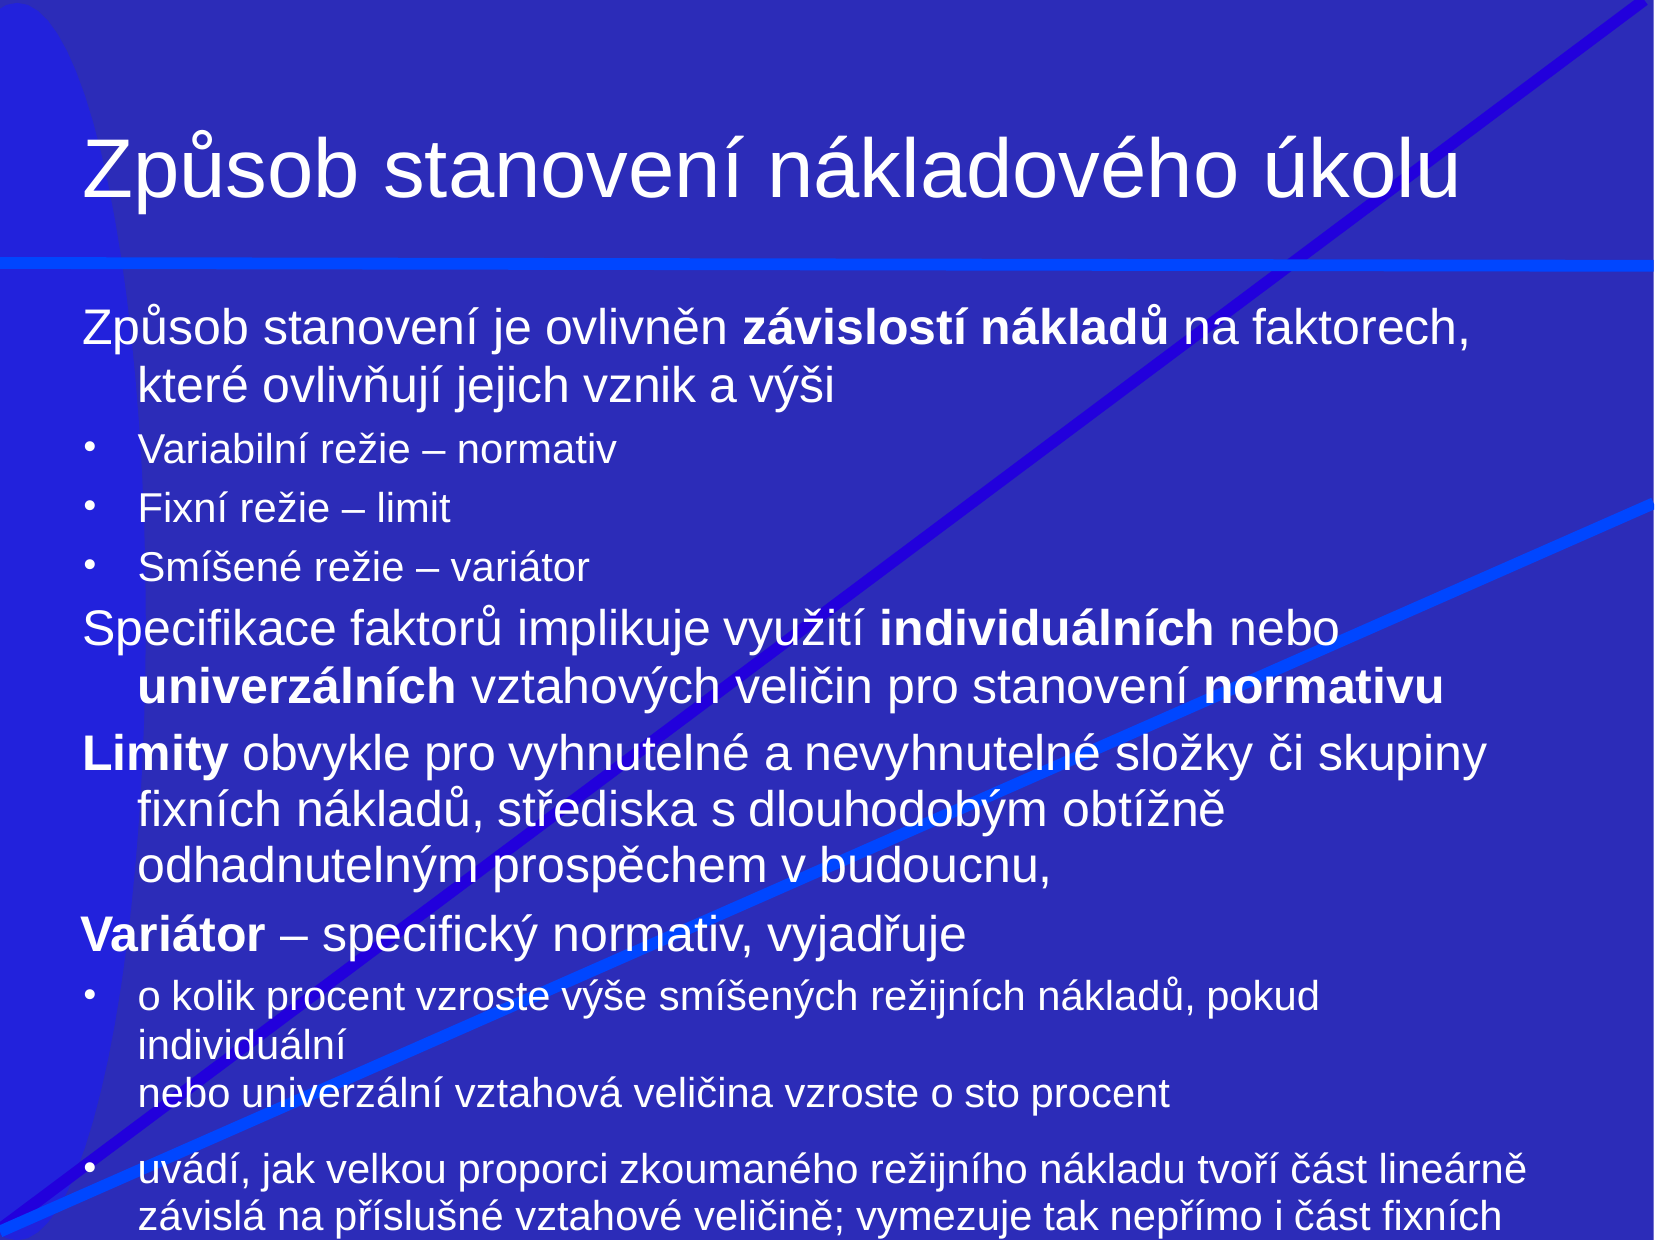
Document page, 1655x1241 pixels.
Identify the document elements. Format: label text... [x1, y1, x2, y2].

text_box Způsob stanovení je ovlivněn závislostí nákladů na faktorech, které ovlivňují jejich vznik a výši Variabilní režie – normativ Fixní režie – limit Smíšené režie – variátor Specifikace faktorů implikuje využití individuálních nebo univerzálních vztahových veličin pro stanovení normativu Limity obvykle pro vyhnutelné a nevyhnutelné složky či skupiny fixních nákladů, střediska s dlouhodobým obtížně odhadnutelným prospěchem v budoucnu, Variátor – specifický normativ, vyjadřuje o kolik procent vzroste výše smíšených režijních nákladů, pokud individuální nebo univerzální vztahová veličina vzroste o sto procent uvádí, jak velkou proporci zkoumaného režijního nákladu tvoří část lineárně závislá na příslušné vztahové veličině; vymezuje tak nepřímo i část fixních nákladů, která tvoří zbylou část smíšené režie. [80, 296, 1543, 1241]
title Způsob stanovení nákladového úkolu [80, 64, 1574, 321]
